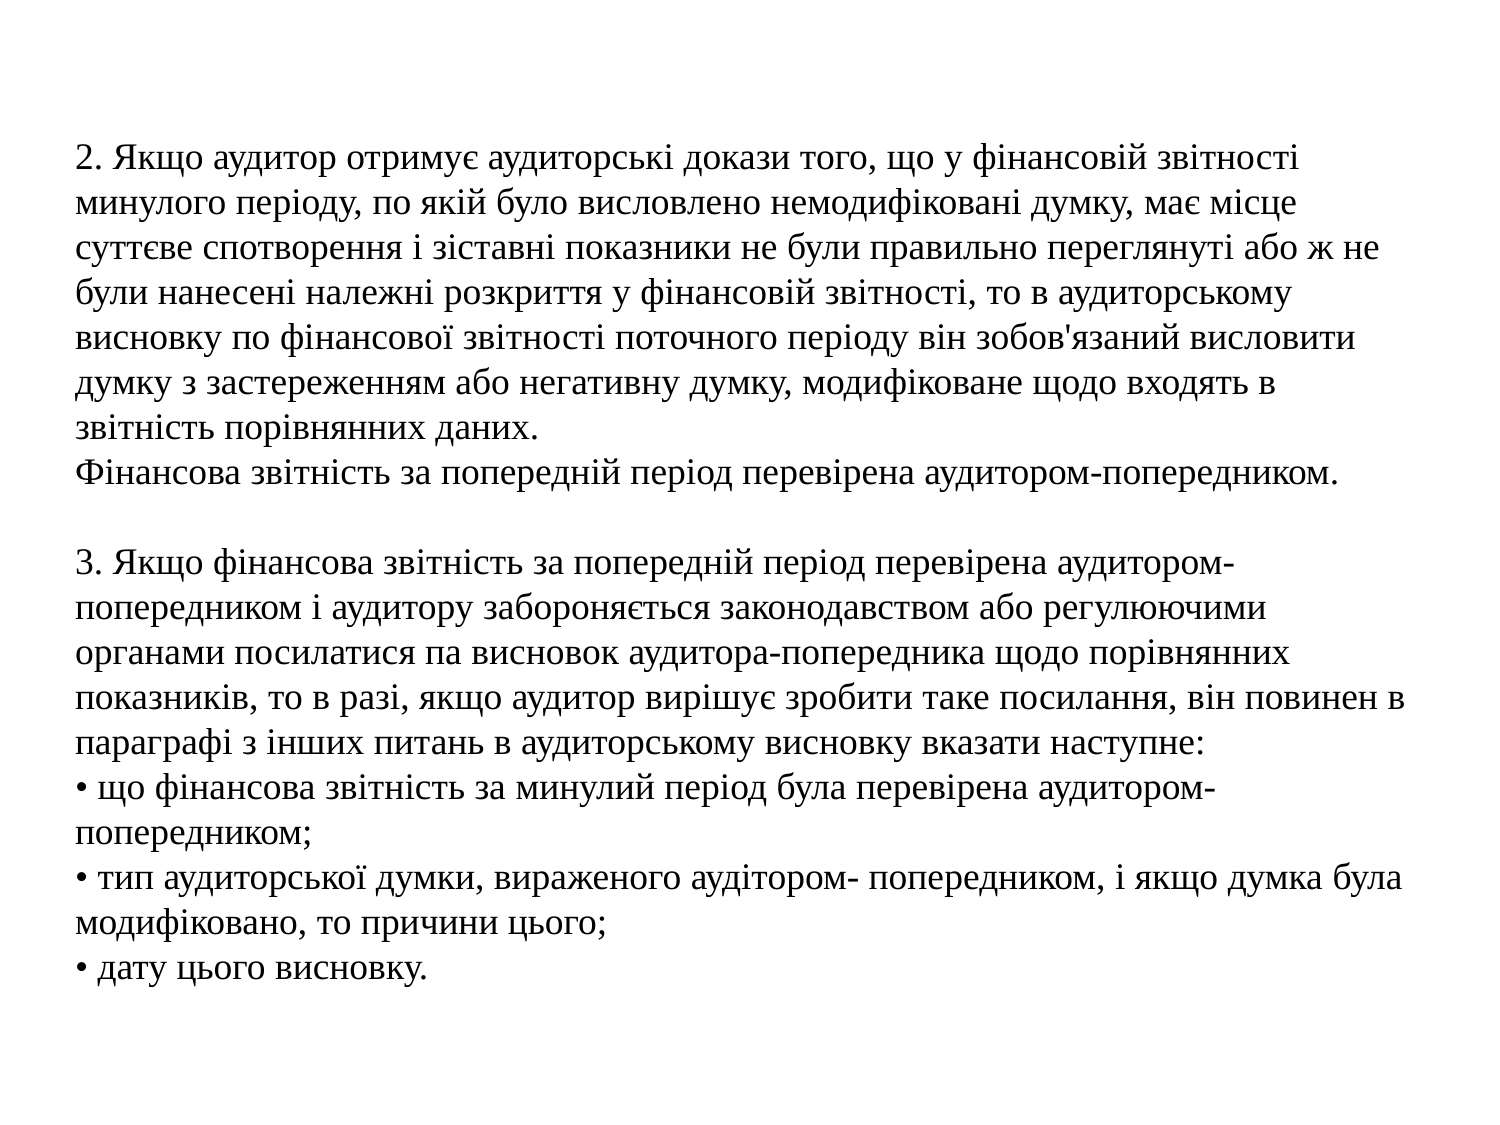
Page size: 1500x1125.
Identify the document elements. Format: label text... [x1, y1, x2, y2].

title 2. Якщо аудитор отримує аудиторські докази того, що у фінансовій звітності минулого періоду, по якій було висловлено немодифіковані думку, має місце суттєве спотворення і зіставні показники не були правильно переглянуті або ж не були нанесені належні розкриття у фінансовій звітності, то в аудиторському висновку по фінансової звітності поточного періоду він зобов'язаний висловити думку з застереженням або негативну думку, модифіковане щодо входять в звітність порівнянних даних. Фінансова звітність за попередній період перевірена аудитором-попередником. 3. Якщо фінансова звітність за попередній період перевірена аудитором-попередником і аудитору забороняється законодавством або регулюючими органами посилатися па висновок аудитора-попередника щодо порівнянних показників, то в разі, якщо аудитор вирішує зробити таке посилання, він повинен в параграфі з інших питань в аудиторському висновку вказати наступне: • що фінансова звітність за минулий період була перевірена аудитором-попередником; • тип аудиторської думки, вираженого аудітором- попередником, і якщо думка була модифіковано, то причини цього; • дату цього висновку. [75, 54, 1425, 1065]
